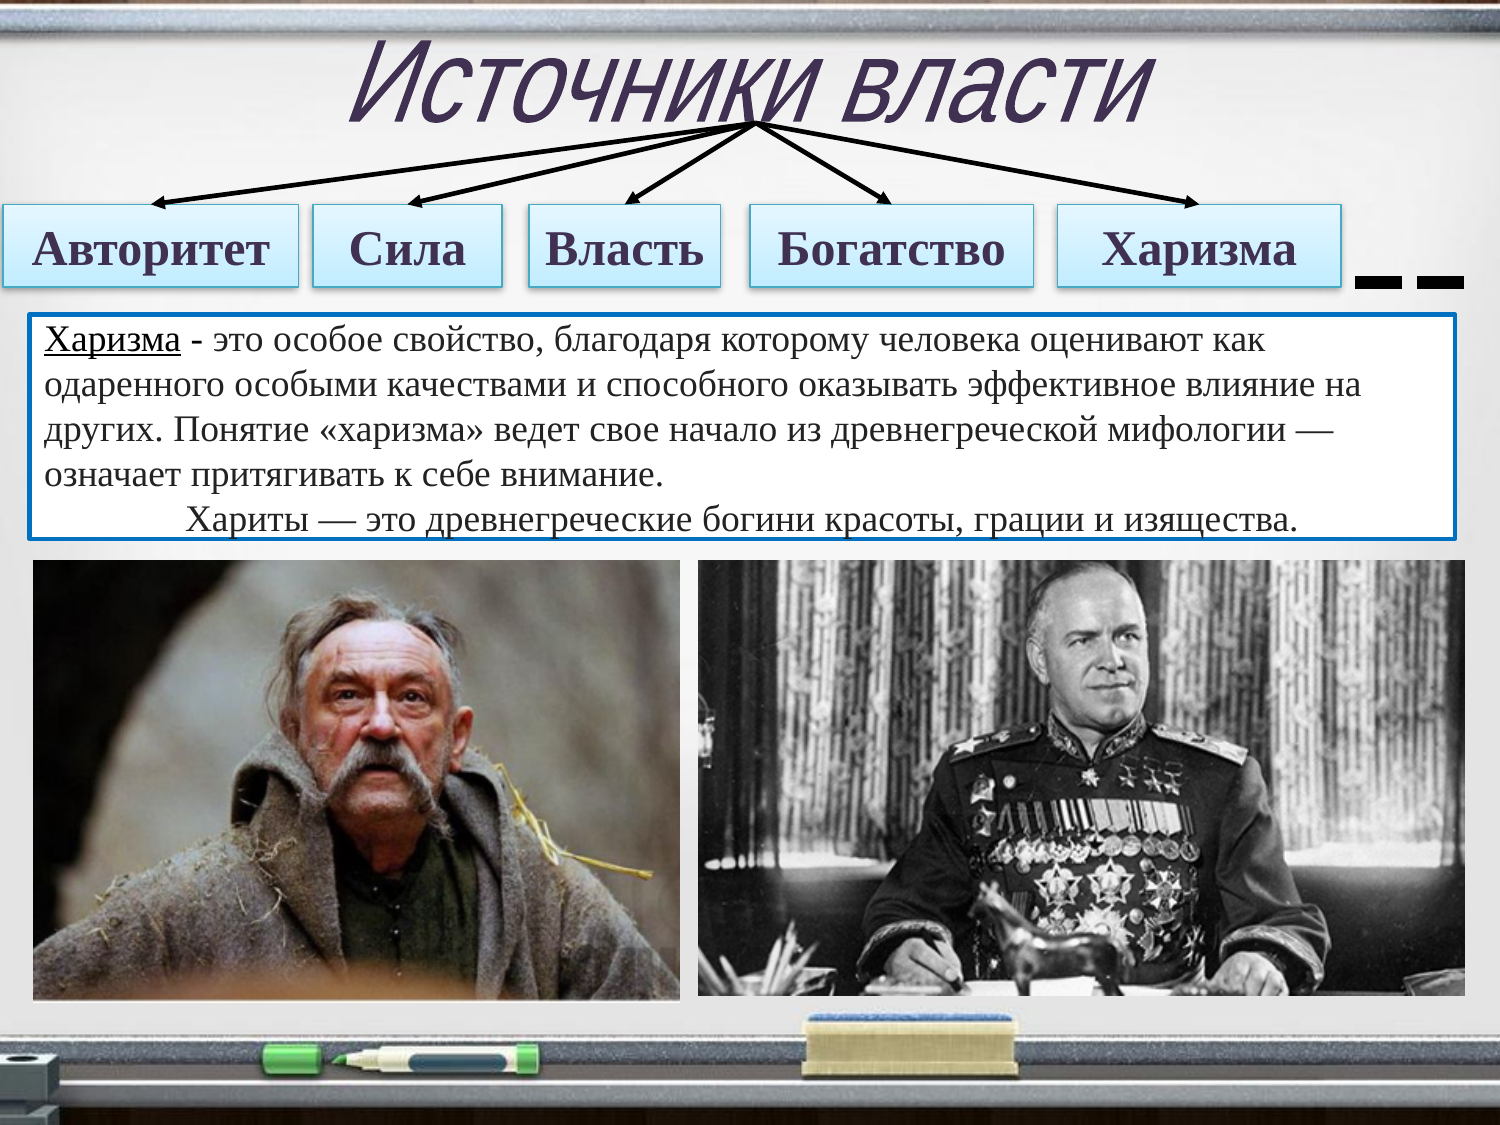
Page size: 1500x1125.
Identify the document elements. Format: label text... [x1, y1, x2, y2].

text_box Харизма - это особое свойство, благодаря которому человека оценивают как одаренного особыми качествами и способного оказывать эффективное влияние на других. Понятие «харизма» ведет свое начало из древнегреческой мифологии — означает притягивать к себе внимание. Хариты — это древнегреческие богини красоты, грации и изящества. [27, 312, 1457, 541]
text_box Авторитет [2, 204, 299, 288]
picture [0, 0, 1500, 1125]
text_box Харизма [1057, 204, 1342, 288]
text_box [755, 122, 1200, 205]
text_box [150, 122, 406, 205]
text_box Сила [312, 212, 503, 288]
text_box Богатство [749, 212, 1034, 288]
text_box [407, 122, 623, 205]
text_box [624, 122, 753, 205]
text_box Власть [528, 213, 721, 288]
